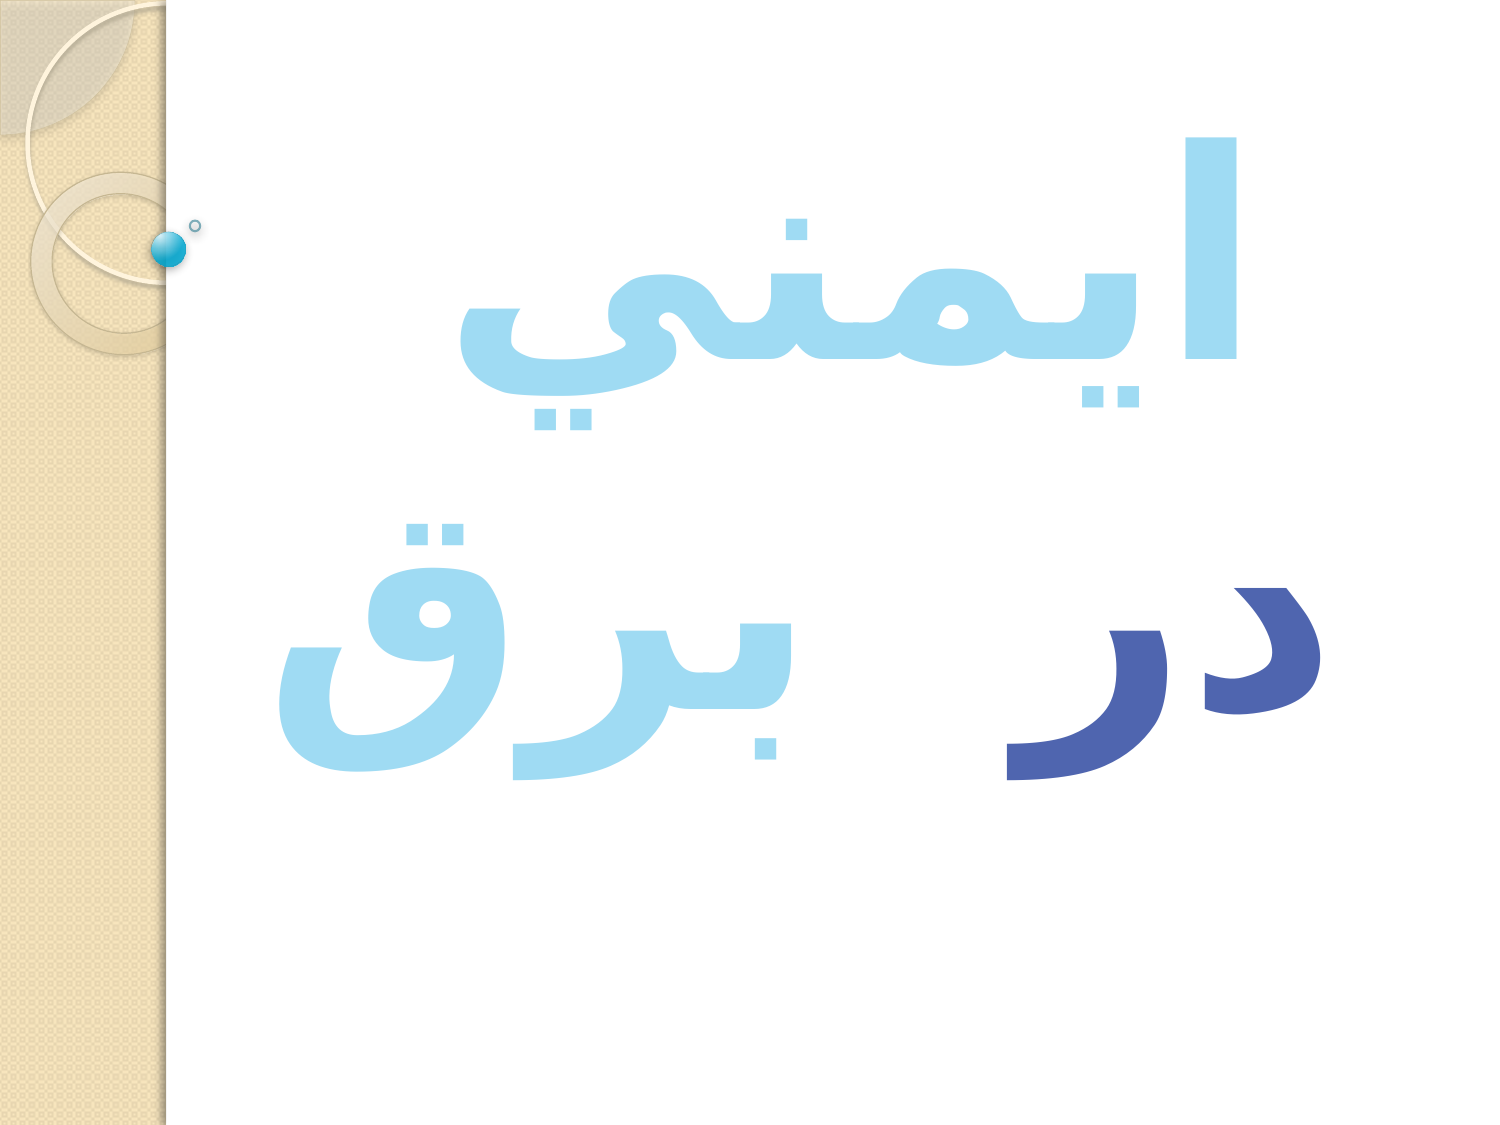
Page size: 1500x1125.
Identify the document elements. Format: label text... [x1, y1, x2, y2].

title ايمني در برق [187, 500, 1416, 775]
